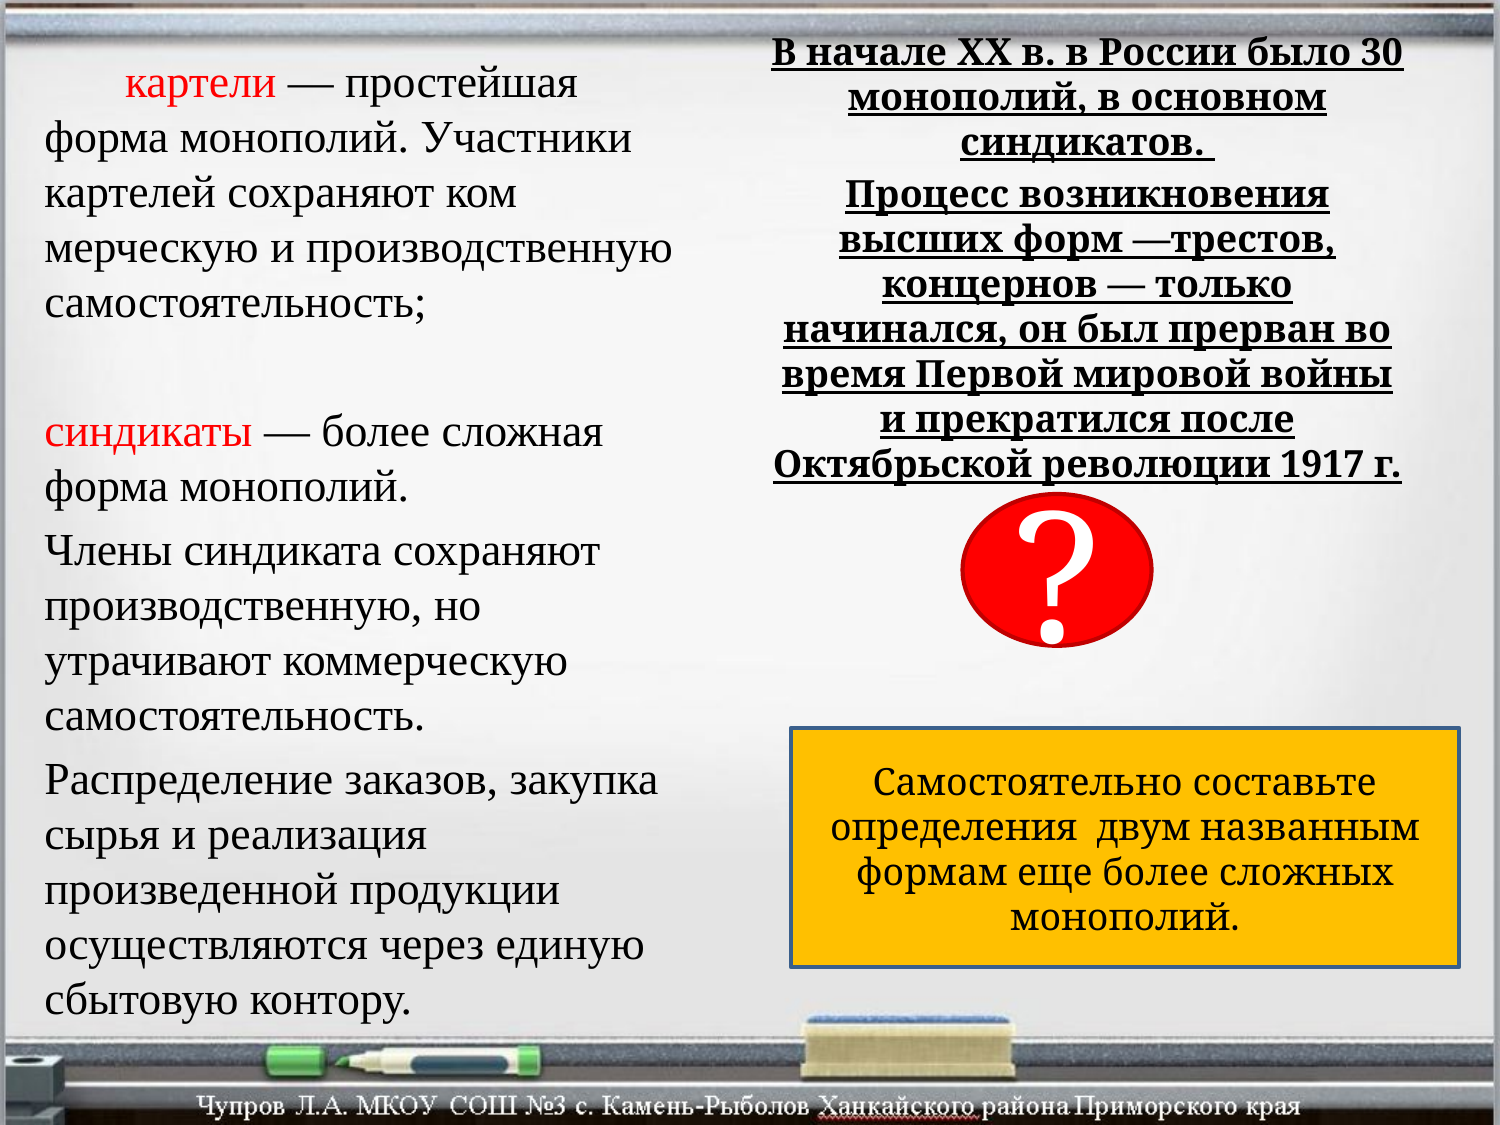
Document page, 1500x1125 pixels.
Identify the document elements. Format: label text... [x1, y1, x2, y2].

list картели — простейшая форма монополий. Участники картелей сохраняют ком­мерческую и производственную самостоятельность; синдикаты — более сложная форма монополий. Члены синдиката сохраняют производственную, но утрачивают коммерческую самостоятельность. Распределение заказов, закупка сырья и реализация произведенной продукции осуществляются через единую сбытовую контору. [29, 42, 698, 1097]
list В начале XX в. в России было 30 монополий, в основном синдикатов. Процесс возникновения высших форм —трестов, концернов — только начинался, он был прерван во время Первой мировой войны и прекратился после Октябрьской революции 1917 г. [750, 44, 1425, 469]
picture [0, 0, 1500, 1125]
text_box ? [960, 491, 1154, 648]
text_box Самостоятельно составьте определения двум названным формам еще более сложных монополий. [789, 726, 1461, 969]
